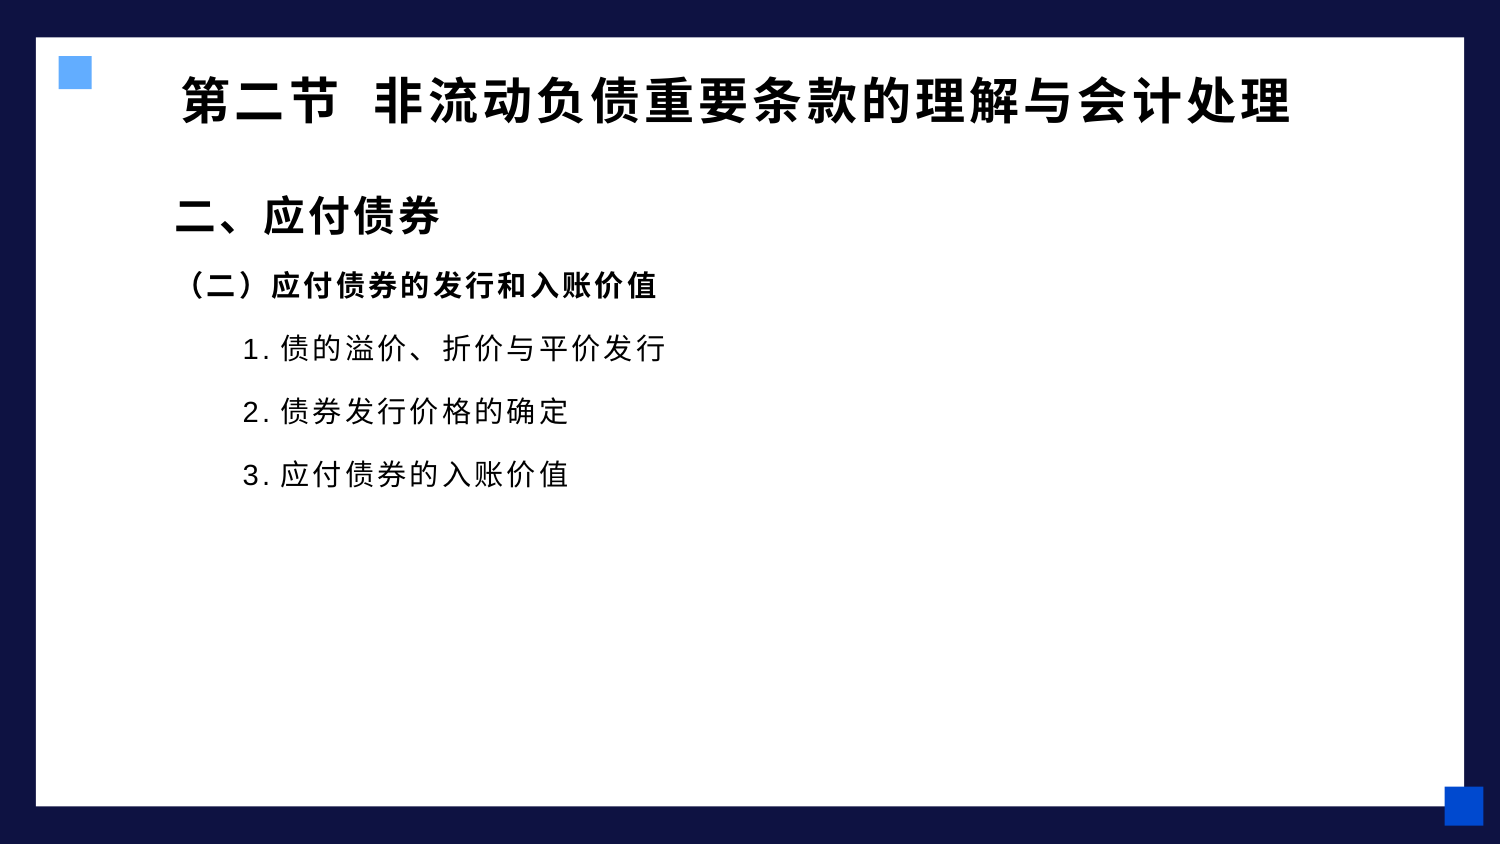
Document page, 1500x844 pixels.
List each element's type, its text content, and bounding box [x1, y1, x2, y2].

list 二、应付债券 （二）应付债券的发行和入账价值 1.债的溢价、折价与平价发行 2.债券发行价格的确定 3.应付债券的入账价值 [157, 179, 1376, 604]
title 第二节 非流动负债重要条款的理解与会计处理 [141, 48, 1327, 138]
